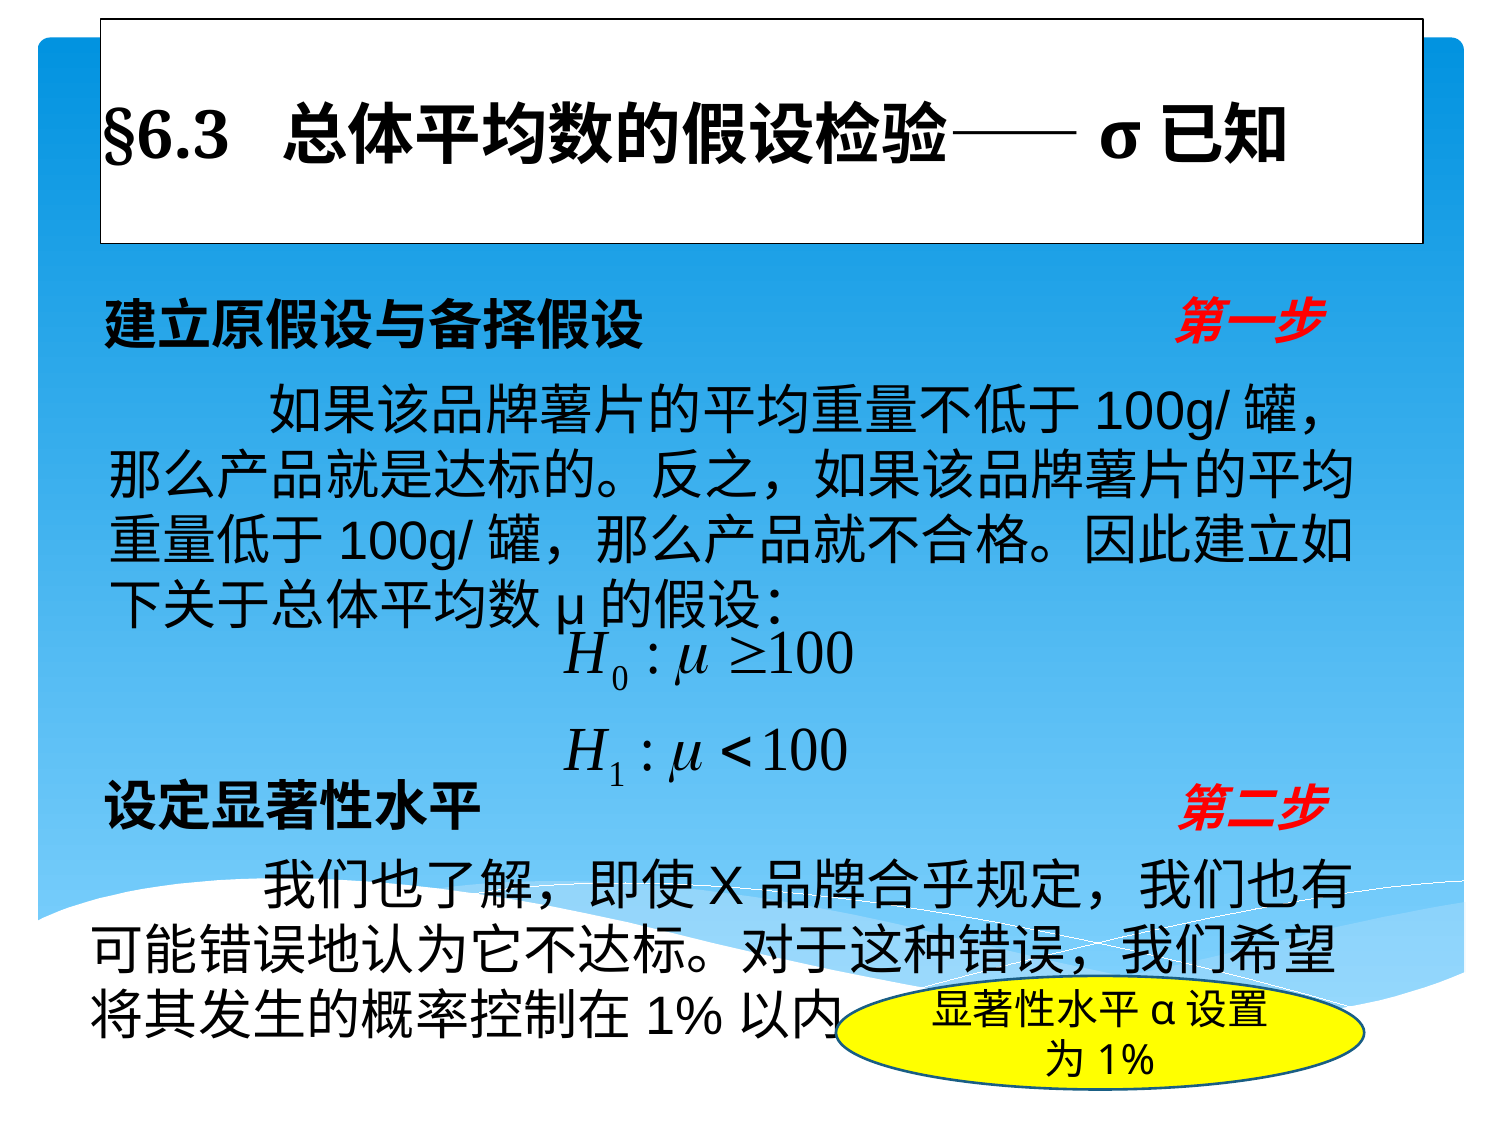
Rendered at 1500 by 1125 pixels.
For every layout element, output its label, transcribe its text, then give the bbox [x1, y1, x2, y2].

text_box 显著性水平α设置为1% [834, 974, 1366, 1091]
text_box 建立原假设与备择假设 [88, 282, 1329, 363]
text_box 设定显著性水平 [88, 763, 1329, 844]
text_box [551, 608, 866, 804]
text_box 如果该品牌薯片的平均重量不低于100g/罐，那么产品就是达标的。反之，如果该品牌薯片的平均重量低于100g/罐，那么产品就不合格。因此建立如下关于总体平均数μ的假设： [93, 367, 1393, 643]
text_box 第一步 [1157, 282, 1385, 358]
title §6.3 总体平均数的假设检验——σ已知 [100, 19, 1424, 244]
text_box 第二步 [1161, 768, 1388, 844]
text_box 我们也了解，即使X品牌合乎规定，我们也有可能错误地认为它不达标。对于这种错误，我们希望将其发生的概率控制在1%以内。 [75, 842, 1384, 1053]
